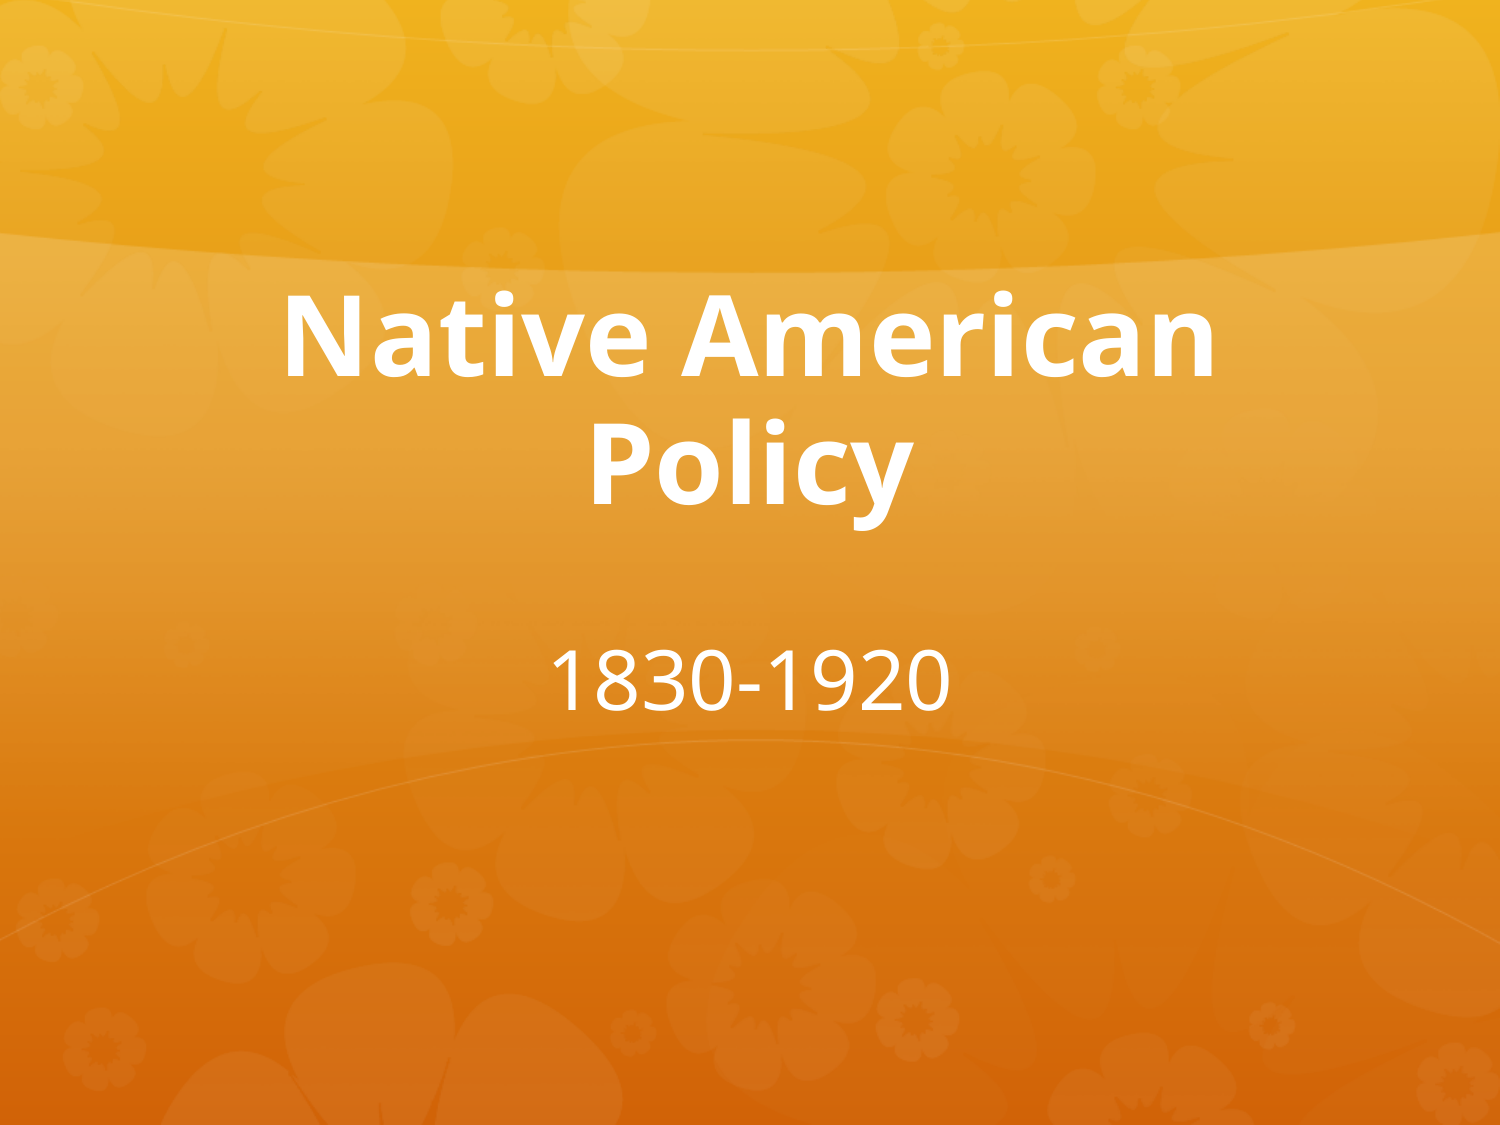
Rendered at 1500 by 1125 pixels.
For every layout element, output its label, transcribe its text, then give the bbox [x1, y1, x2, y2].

title Native American Policy [127, 261, 1372, 537]
subtitle 1830-1920 [127, 537, 1372, 825]
picture [0, 0, 1500, 1125]
